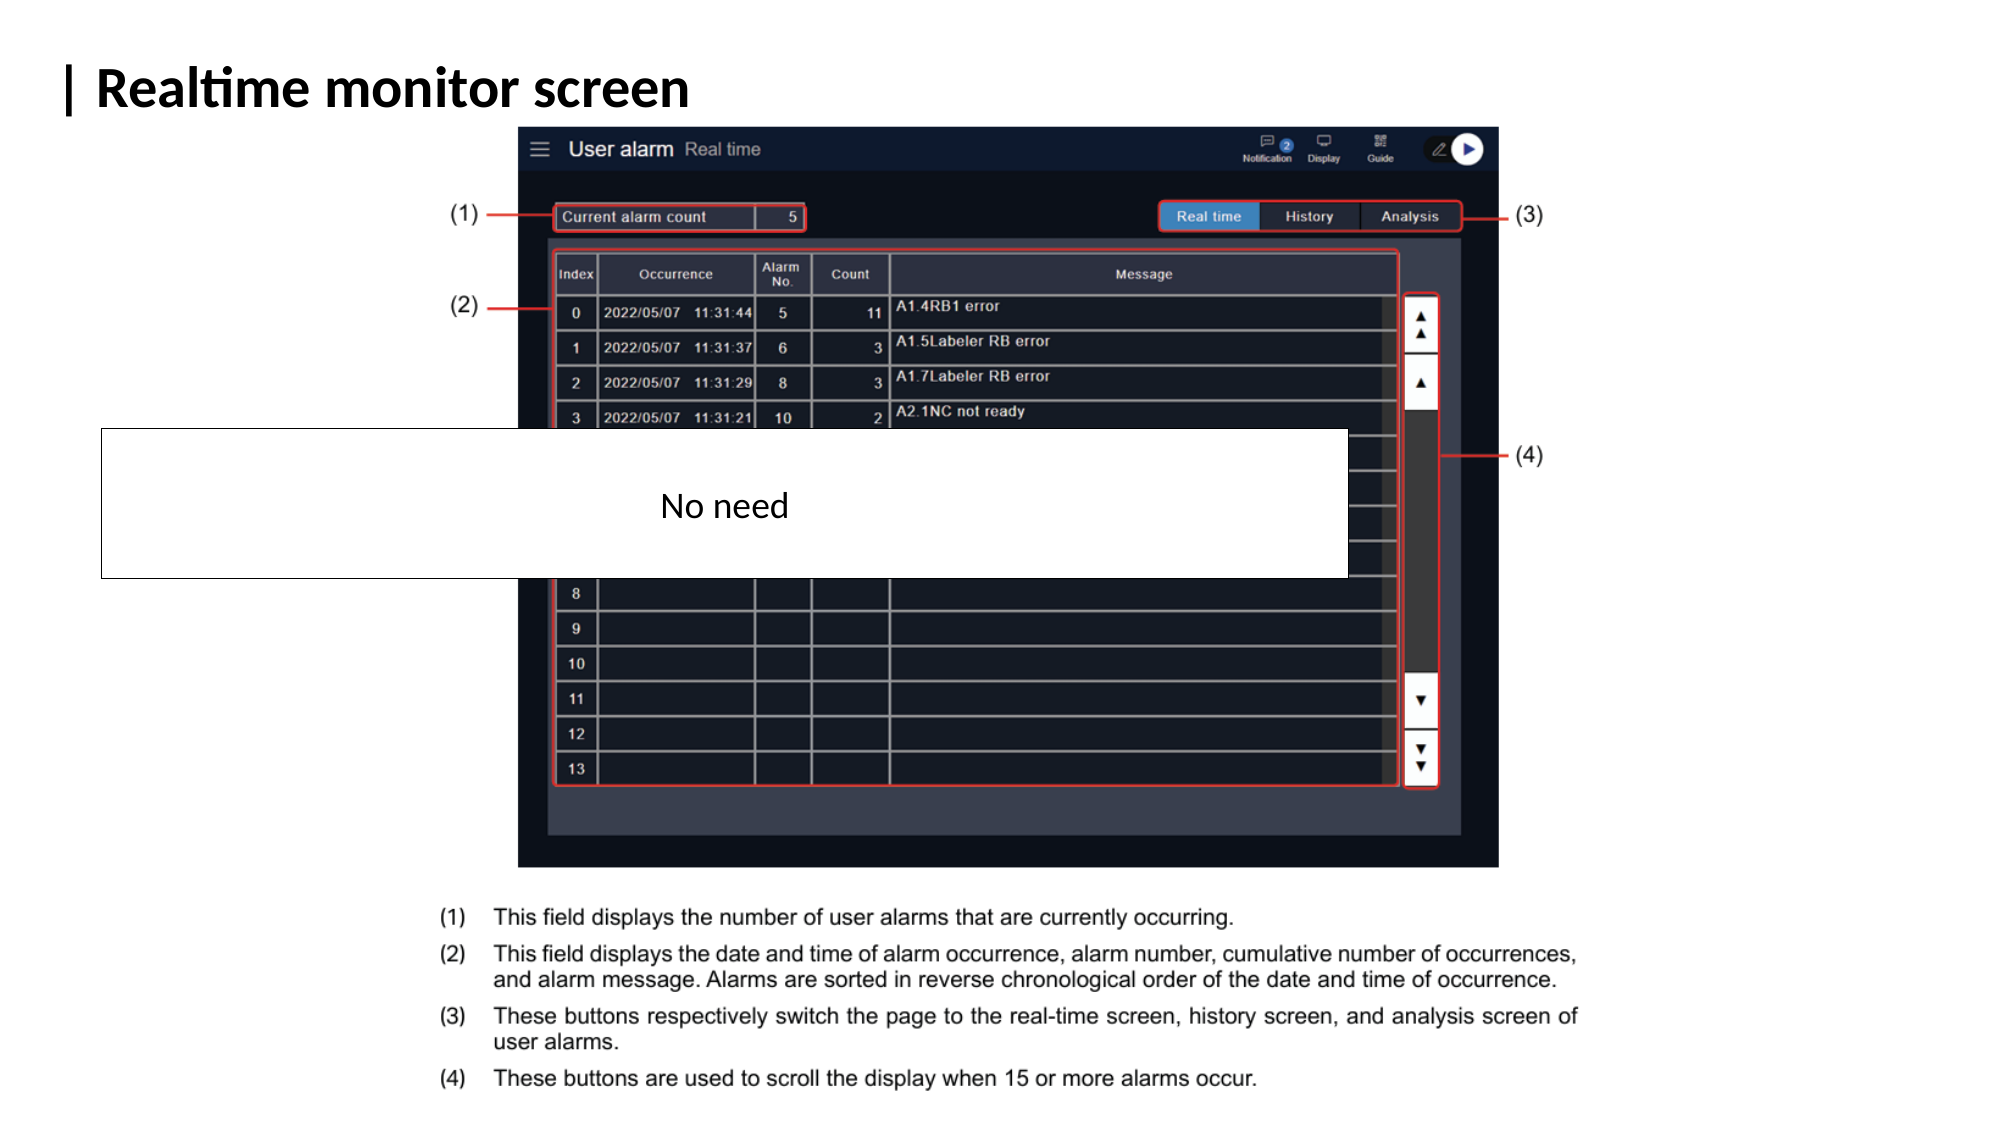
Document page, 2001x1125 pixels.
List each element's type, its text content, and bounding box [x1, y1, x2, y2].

picture [362, 111, 1638, 1125]
text_box No need [101, 427, 362, 579]
text_box | Realtime monitor screen [40, 42, 707, 127]
